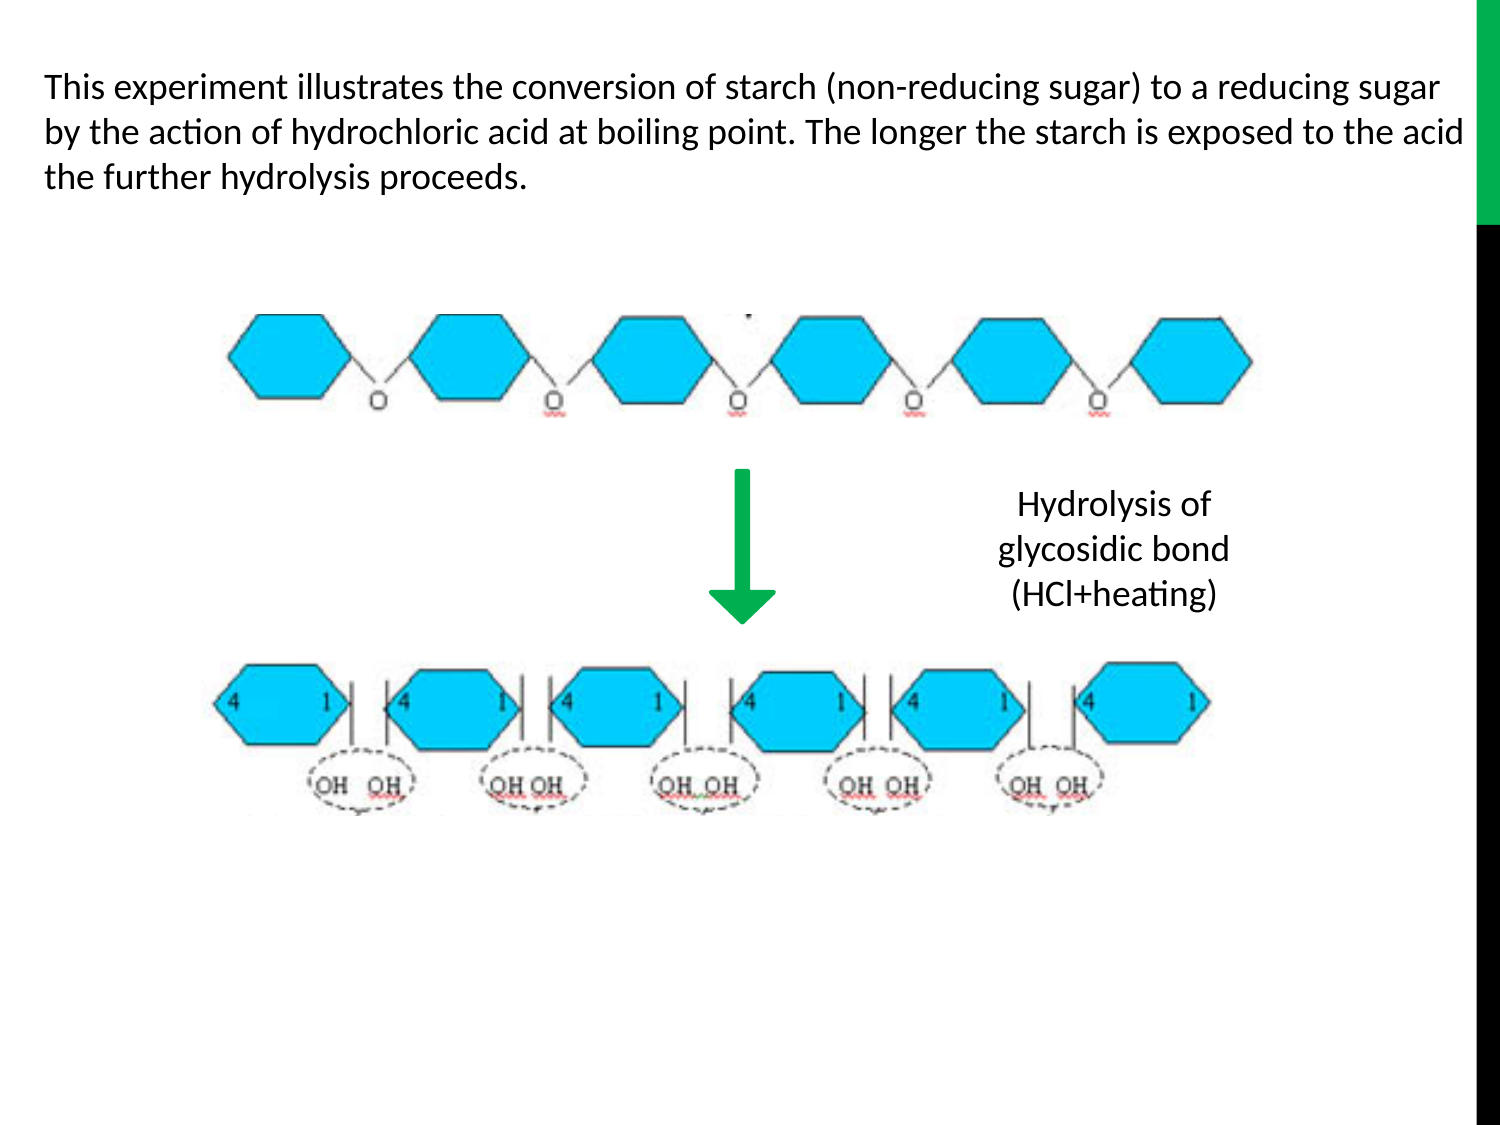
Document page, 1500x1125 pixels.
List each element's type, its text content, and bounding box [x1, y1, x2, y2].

text_box Hydrolysis of glycosidic bond (HCl+heating) [939, 471, 1290, 621]
text_box [708, 468, 776, 618]
picture [182, 624, 1259, 817]
text_box This experiment illustrates the conversion of starch (non-reducing sugar) to a reducing sugar by the action of hydrochloric acid at boiling point. The longer the starch is exposed to the acid the further hydrolysis proceeds. [29, 54, 1483, 205]
picture [182, 313, 1268, 419]
